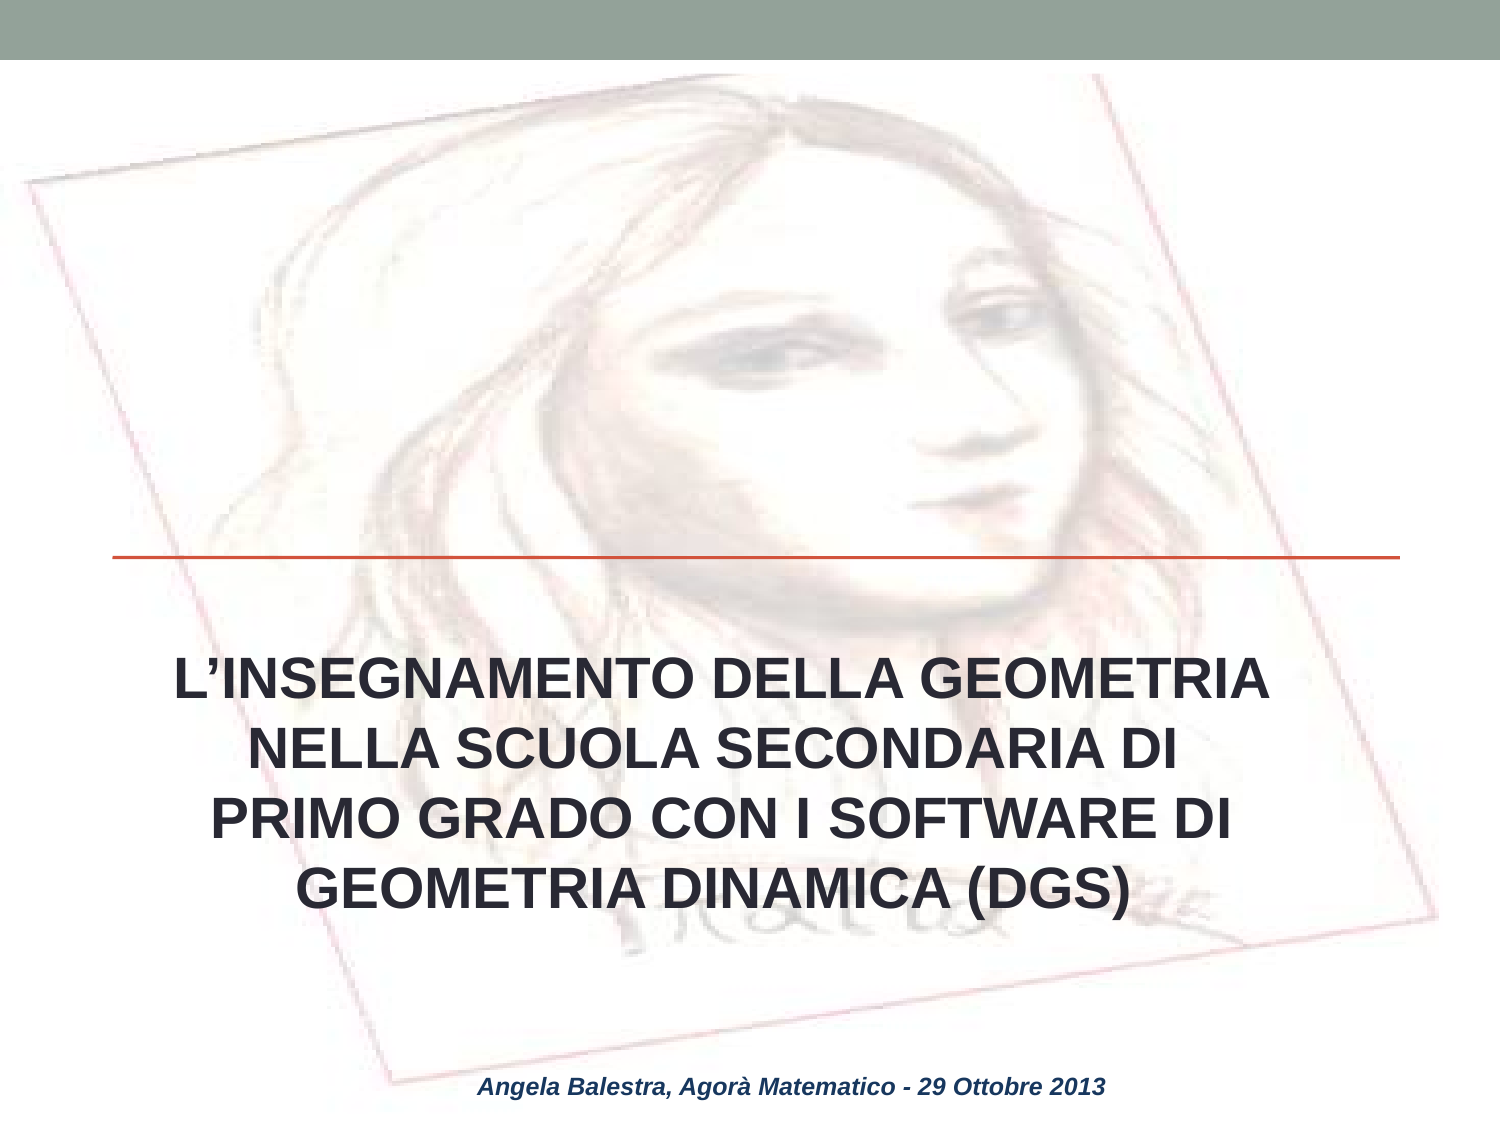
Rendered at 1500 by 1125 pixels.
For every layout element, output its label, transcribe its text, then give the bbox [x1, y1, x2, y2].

text_box L’insegnamento della geometria nella scuola secondaria di Primo grado con i Software di geometria dinamica (dgs) [76, 633, 1367, 928]
text_box Angela Balestra, Agorà Matematico - 29 Ottobre 2013 [454, 1058, 1130, 1113]
picture [0, 74, 1500, 1125]
title [123, 113, 1399, 355]
